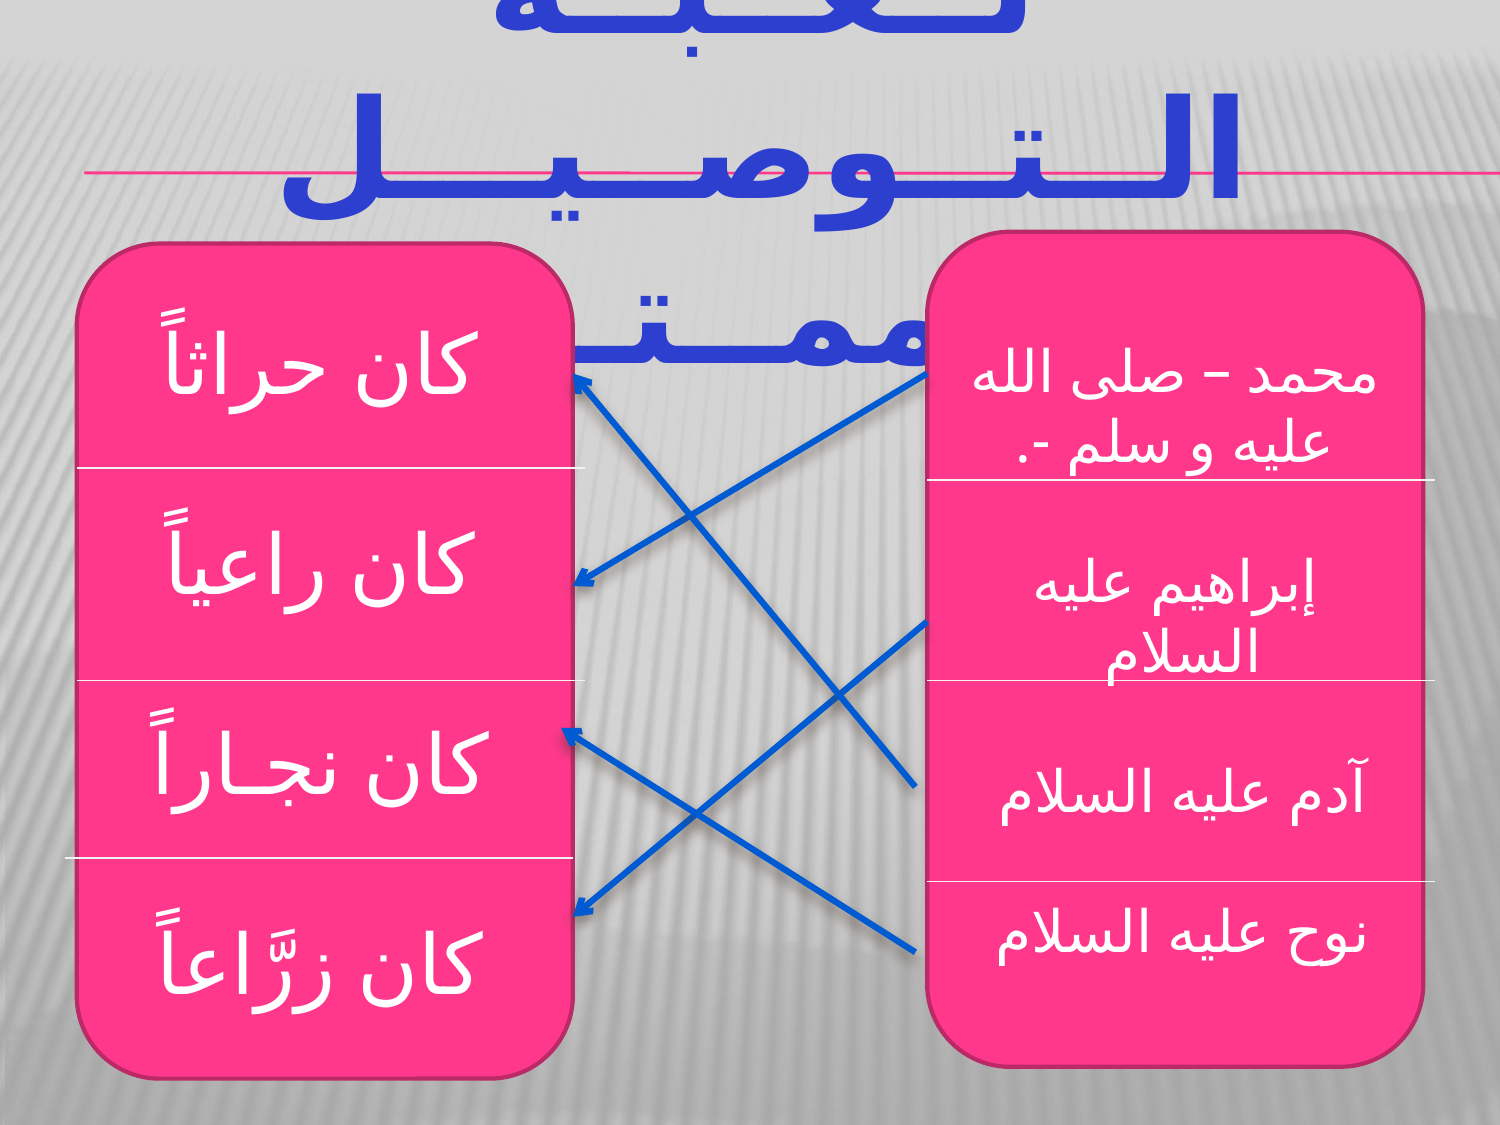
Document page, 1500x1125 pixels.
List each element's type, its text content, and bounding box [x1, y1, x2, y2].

text_box محمد – صلى الله عليه و سلم -. إبراهيم عليه السلام آدم عليه السلام نوح عليه السلام [925, 229, 1426, 479]
text_box محمد – صلى الله عليه و سلم -. إبراهيم عليه السلام آدم عليه السلام نوح عليه السلام [925, 496, 1426, 680]
text_box محمد – صلى الله عليه و سلم -. إبراهيم عليه السلام آدم عليه السلام نوح عليه السلام [937, 697, 1426, 881]
title لــعــبــة الــتــوصــيـــل الــممــتــعة [50, 75, 1475, 213]
text_box كان حراثاً كان راعياً كان نجـاراً كان زرَّاعاً [74, 241, 575, 857]
text_box محمد – صلى الله عليه و سلم -. إبراهيم عليه السلام آدم عليه السلام نوح عليه السلام [925, 898, 1426, 1069]
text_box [916, 373, 928, 587]
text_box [572, 373, 916, 727]
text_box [560, 727, 916, 953]
text_box كان حراثاً كان راعياً كان نجـاراً كان زرَّاعاً [74, 874, 575, 1081]
